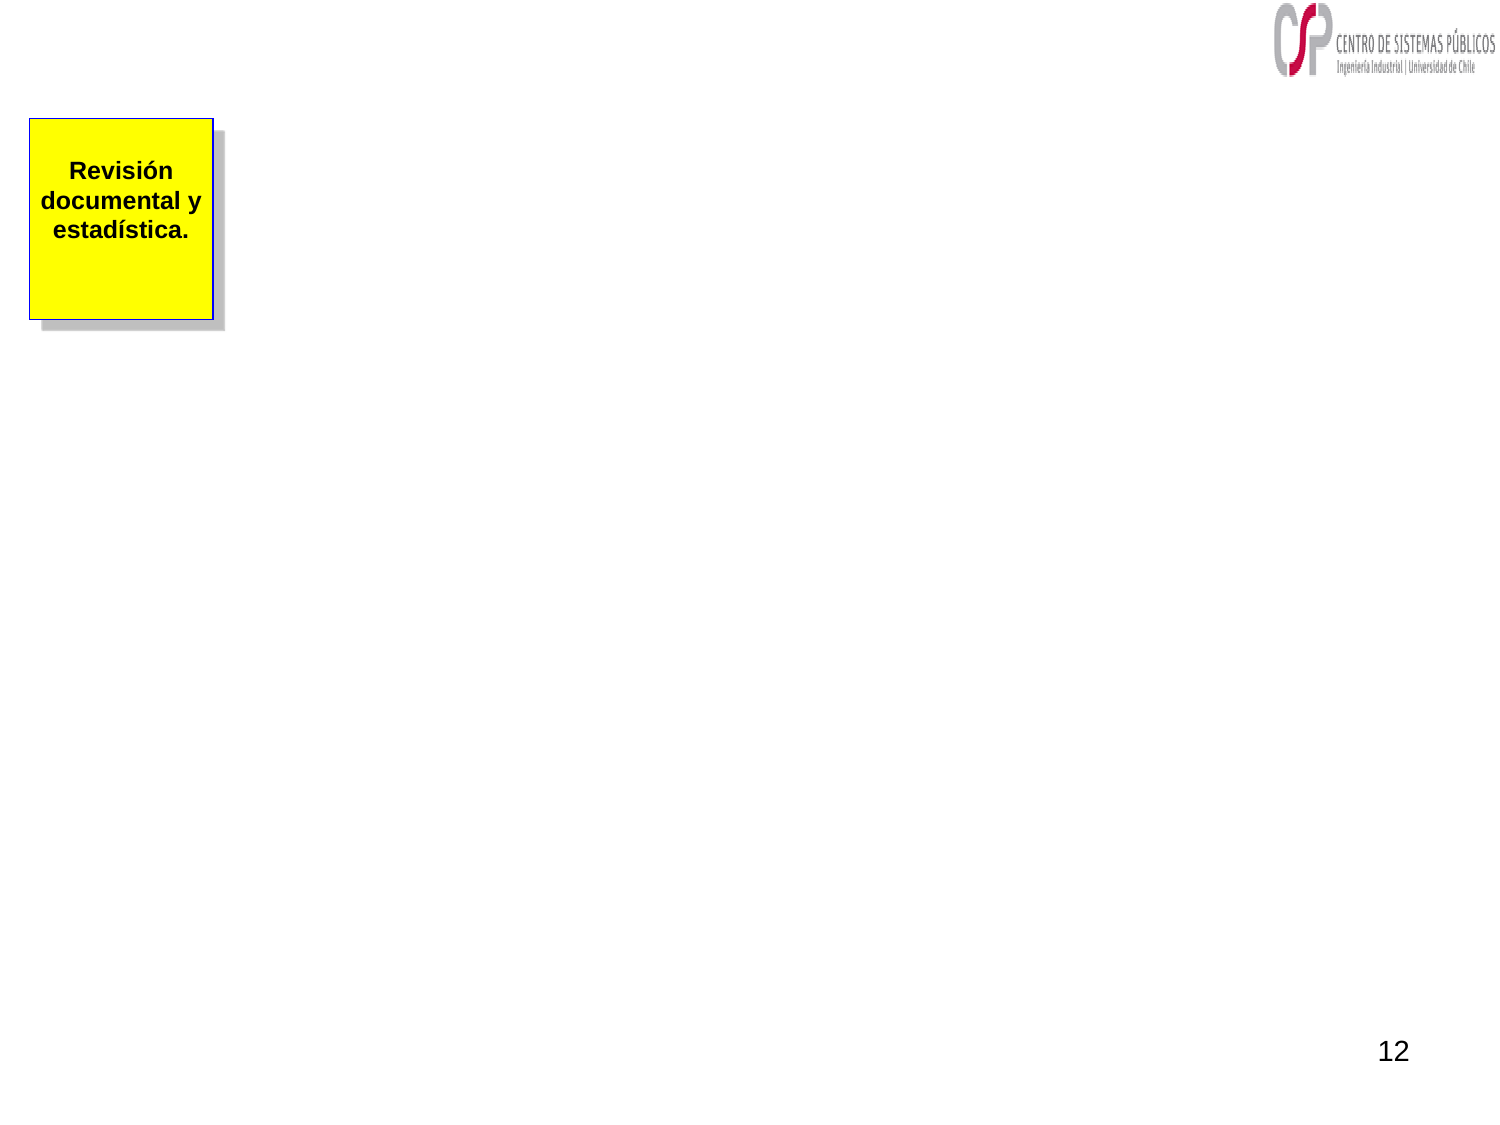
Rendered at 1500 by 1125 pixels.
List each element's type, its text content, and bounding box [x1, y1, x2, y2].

slide_number 12 [1074, 1024, 1426, 1103]
picture [1269, 0, 1500, 82]
text_box Revisión documental y estadística. [29, 118, 214, 320]
